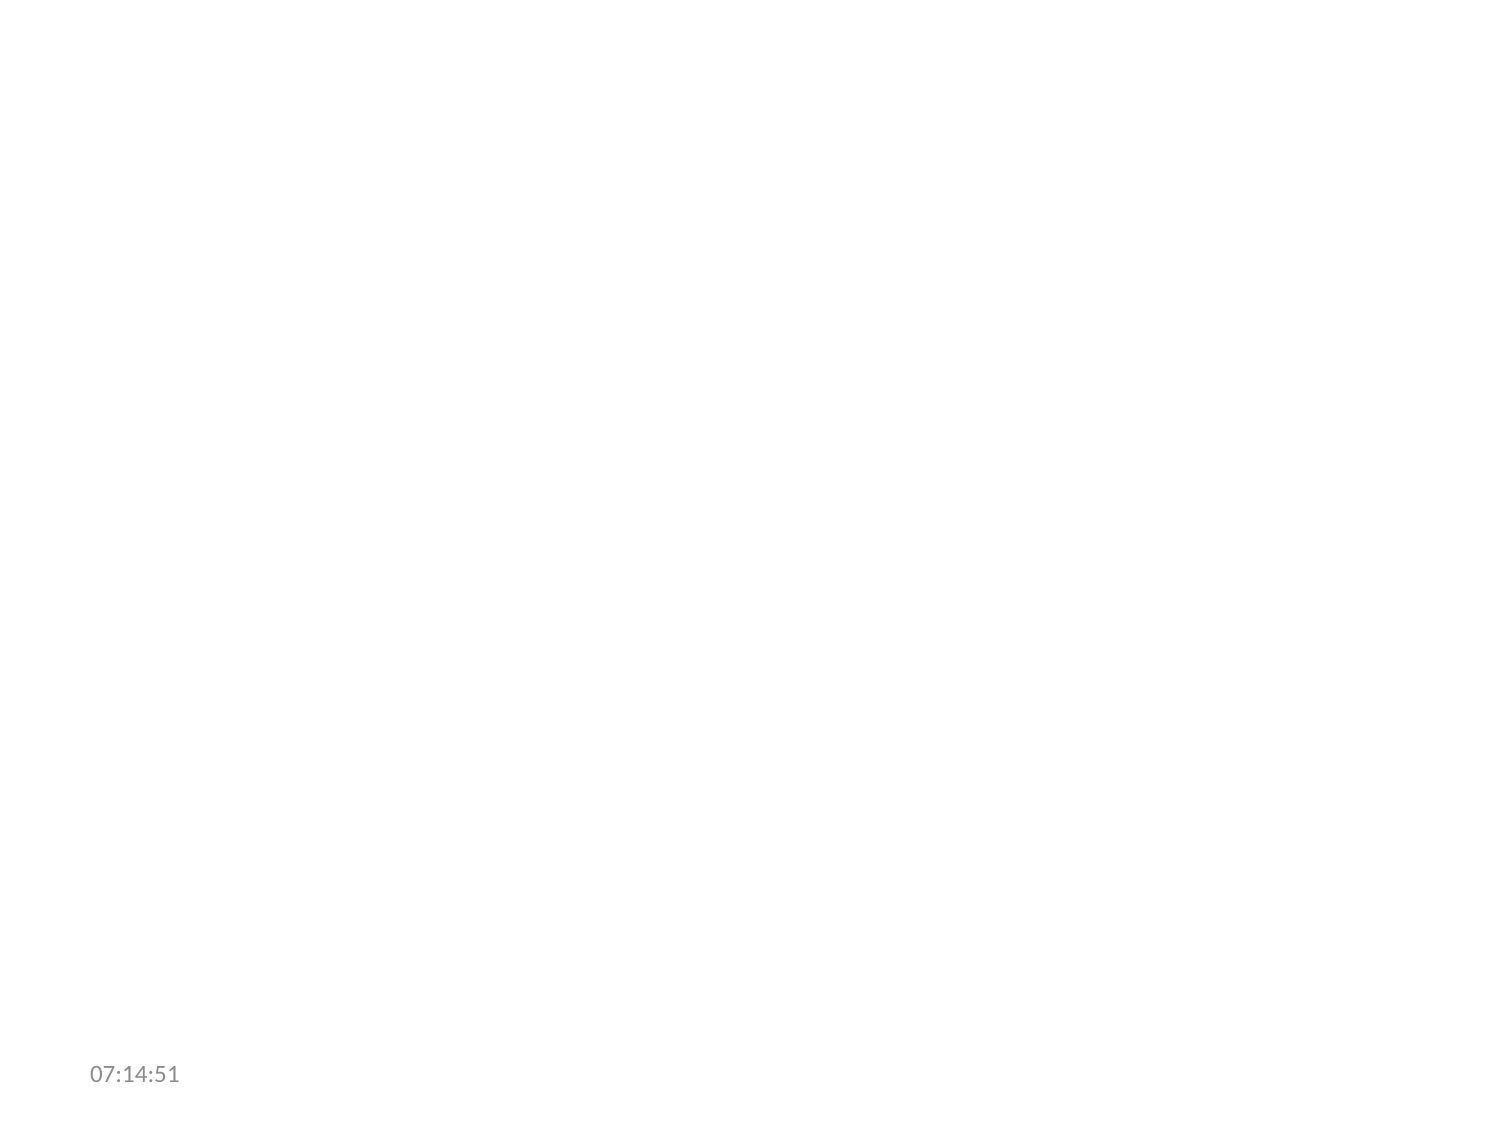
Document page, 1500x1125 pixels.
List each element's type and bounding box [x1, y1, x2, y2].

slide_number [75, 1042, 425, 1103]
